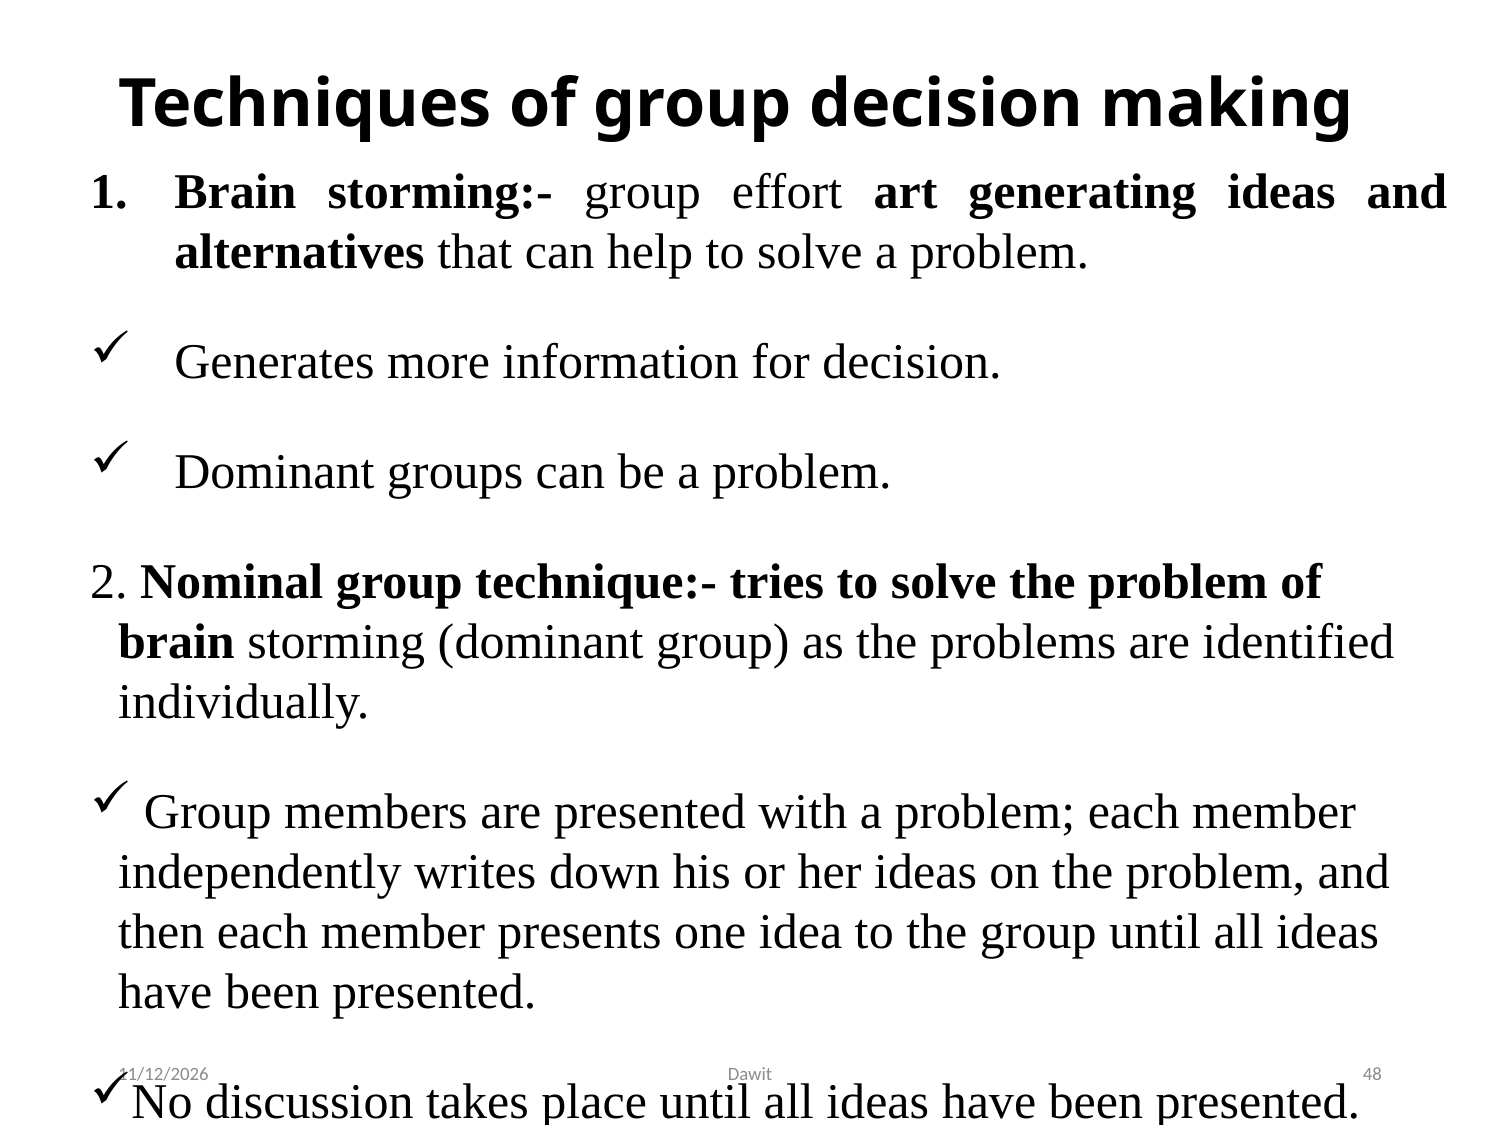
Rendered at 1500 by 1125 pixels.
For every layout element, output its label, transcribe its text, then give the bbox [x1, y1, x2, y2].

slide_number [103, 1042, 441, 1103]
footer Dawit [496, 1042, 1004, 1103]
slide_number 48 [1059, 1042, 1397, 1103]
title Techniques of group decision making [103, 59, 1397, 150]
list Brain storming:- group effort art generating ideas and alternatives that can help to solve a problem. Generates more information for decision. Dominant groups can be a problem. 2. Nominal group technique:- tries to solve the problem of brain storming (dominant group) as the problems are identified individually. Group members are presented with a problem; each member independently writes down his or her ideas on the problem, and then each member presents one idea to the group until all ideas have been presented. No discussion takes place until all ideas have been presented. [75, 150, 1463, 1075]
